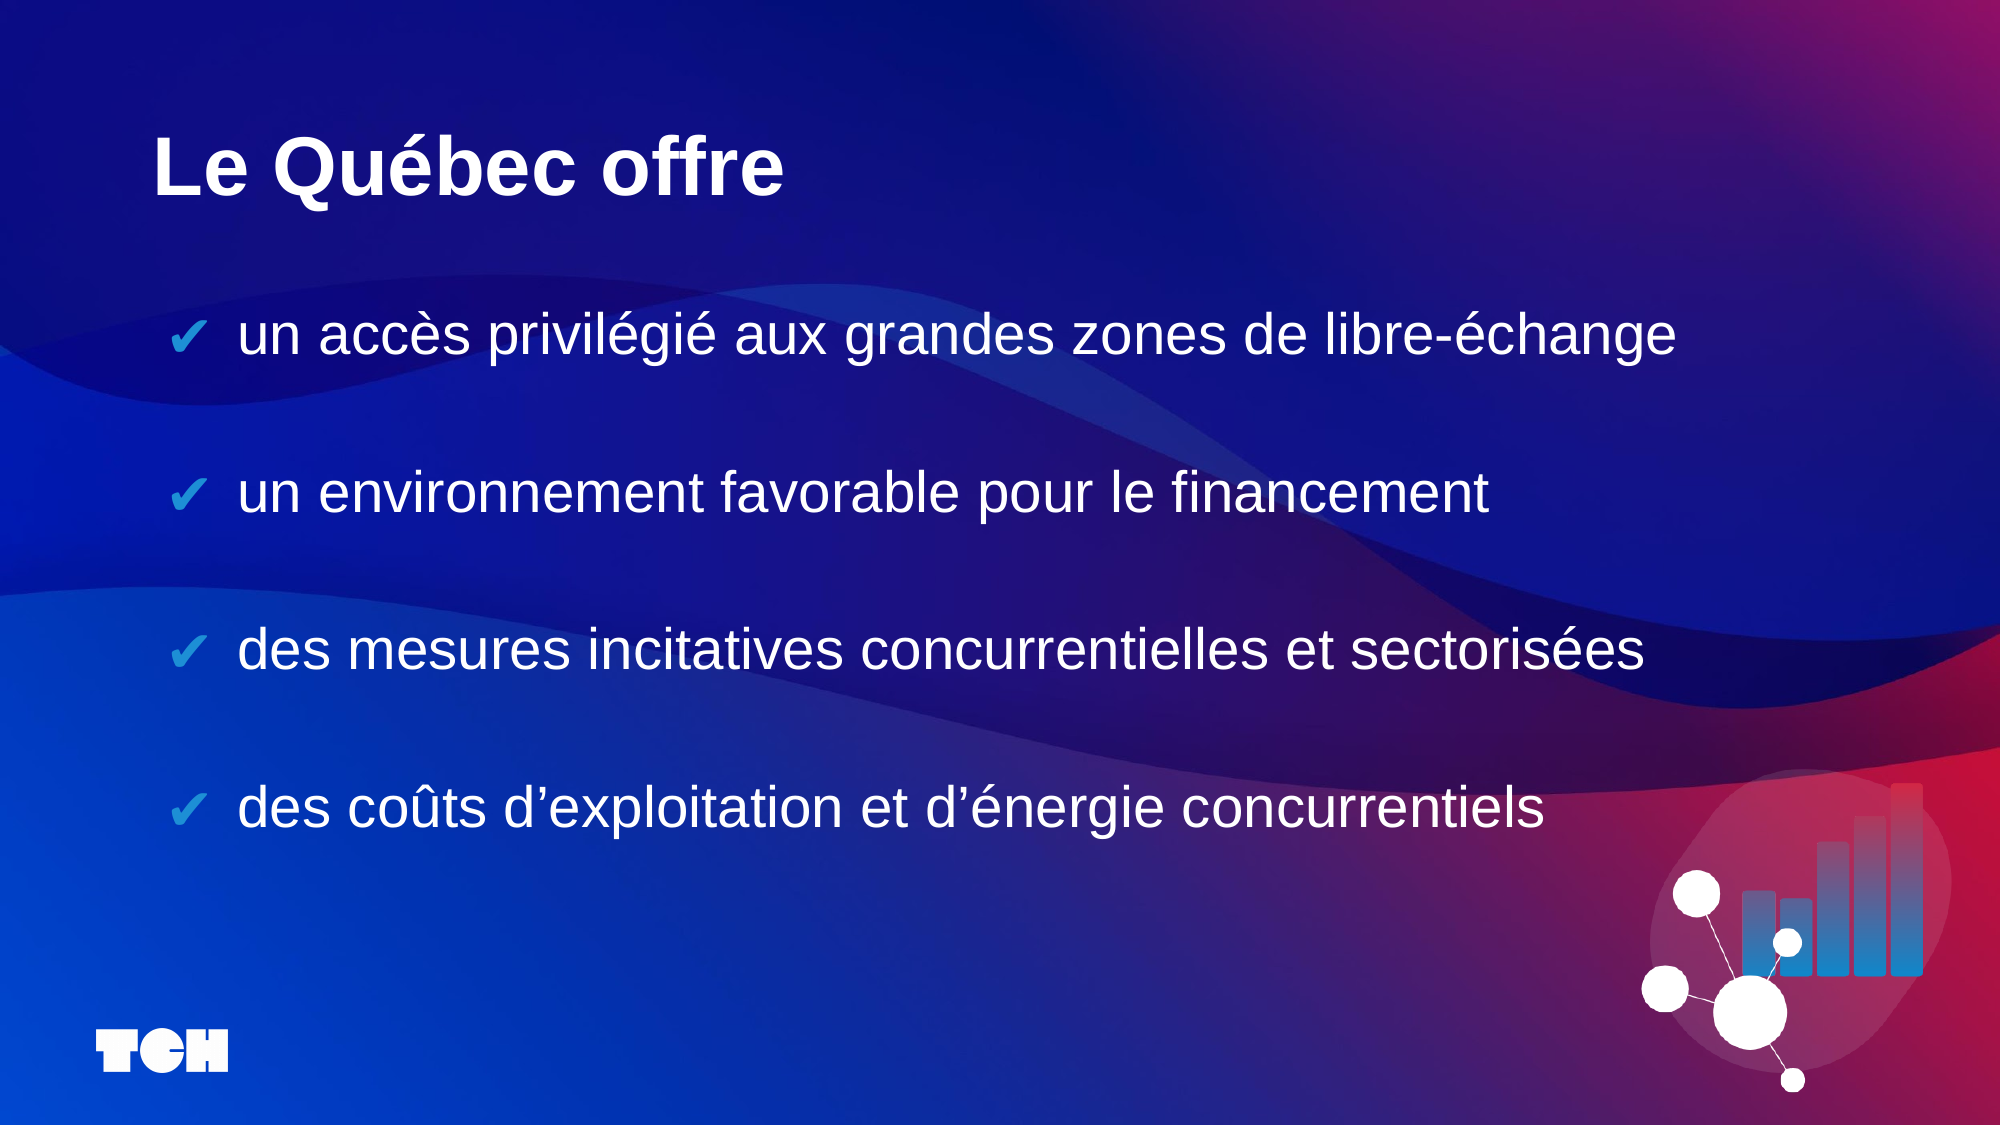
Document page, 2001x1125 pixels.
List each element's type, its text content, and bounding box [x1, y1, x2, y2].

picture [0, 0, 2000, 1125]
text_box un accès privilégié aux grandes zones de libre-échange un environnement favorable pour le financement des mesures incitatives concurrentielles et sectorisées des coûts d’exploitation et d’énergie concurrentiels [150, 238, 1961, 862]
title Le Québec offre [137, 59, 1863, 278]
